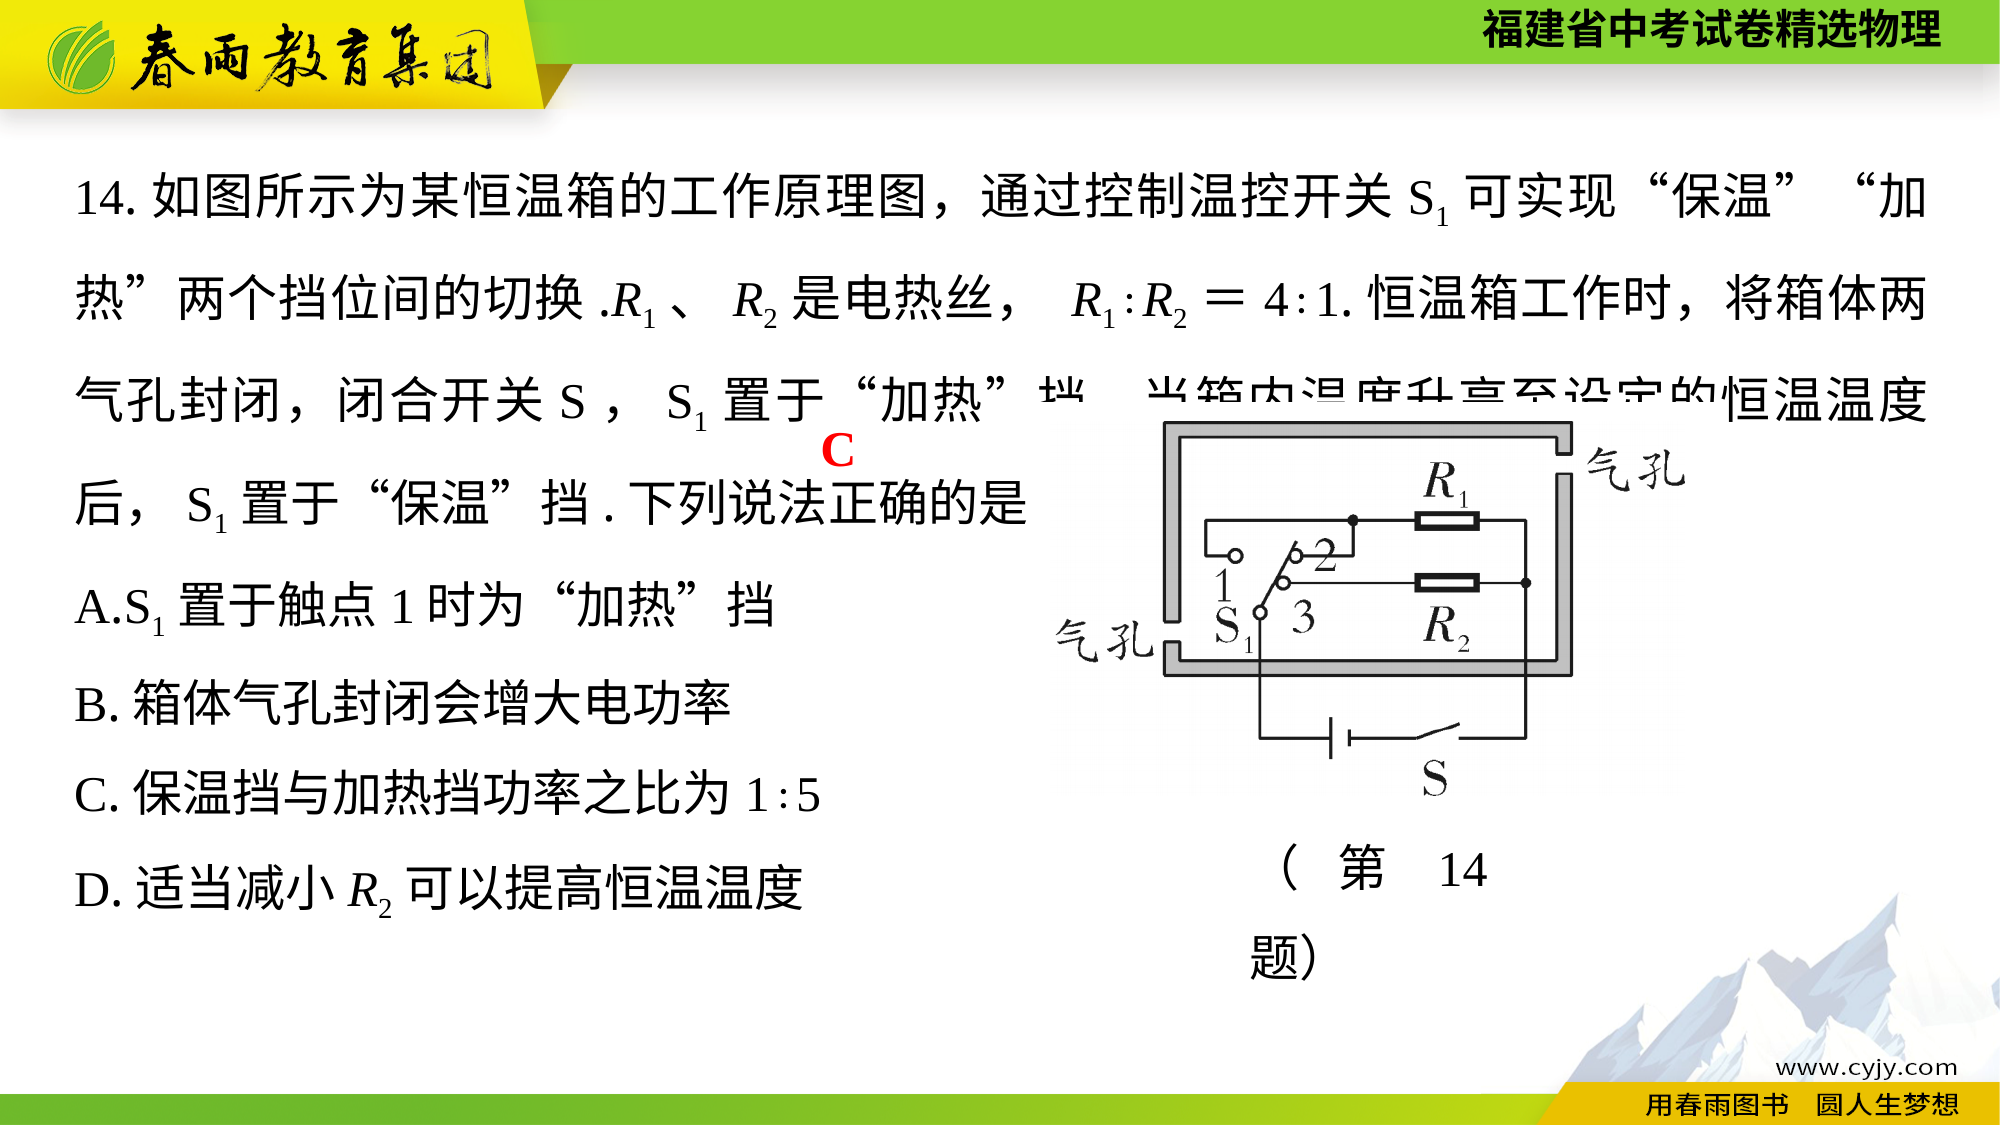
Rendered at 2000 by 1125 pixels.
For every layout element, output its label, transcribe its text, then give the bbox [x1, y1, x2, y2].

text_box （第14题） [1234, 810, 1515, 904]
list 14.如图所示为某恒温箱的工作原理图，通过控制温控开关S1可实现“保温”“加热”两个挡位间的切换.R1、R2是电热丝， R1∶R2＝4∶1.恒温箱工作时，将箱体两气孔封闭，闭合开关S，S1置于“加热”挡，当箱内温度升高至设定的恒温温度后，S1置于“保温”挡.下列说法正确的是（ ）. A.S1置于触点1时为“加热”挡 B.箱体气孔封闭会增大电功率 C.保温挡与加热挡功率之比为1∶5 D.适当减小R2可以提高恒温温度 [59, 122, 1944, 865]
text_box C [805, 408, 872, 484]
picture [0, 0, 2000, 1125]
